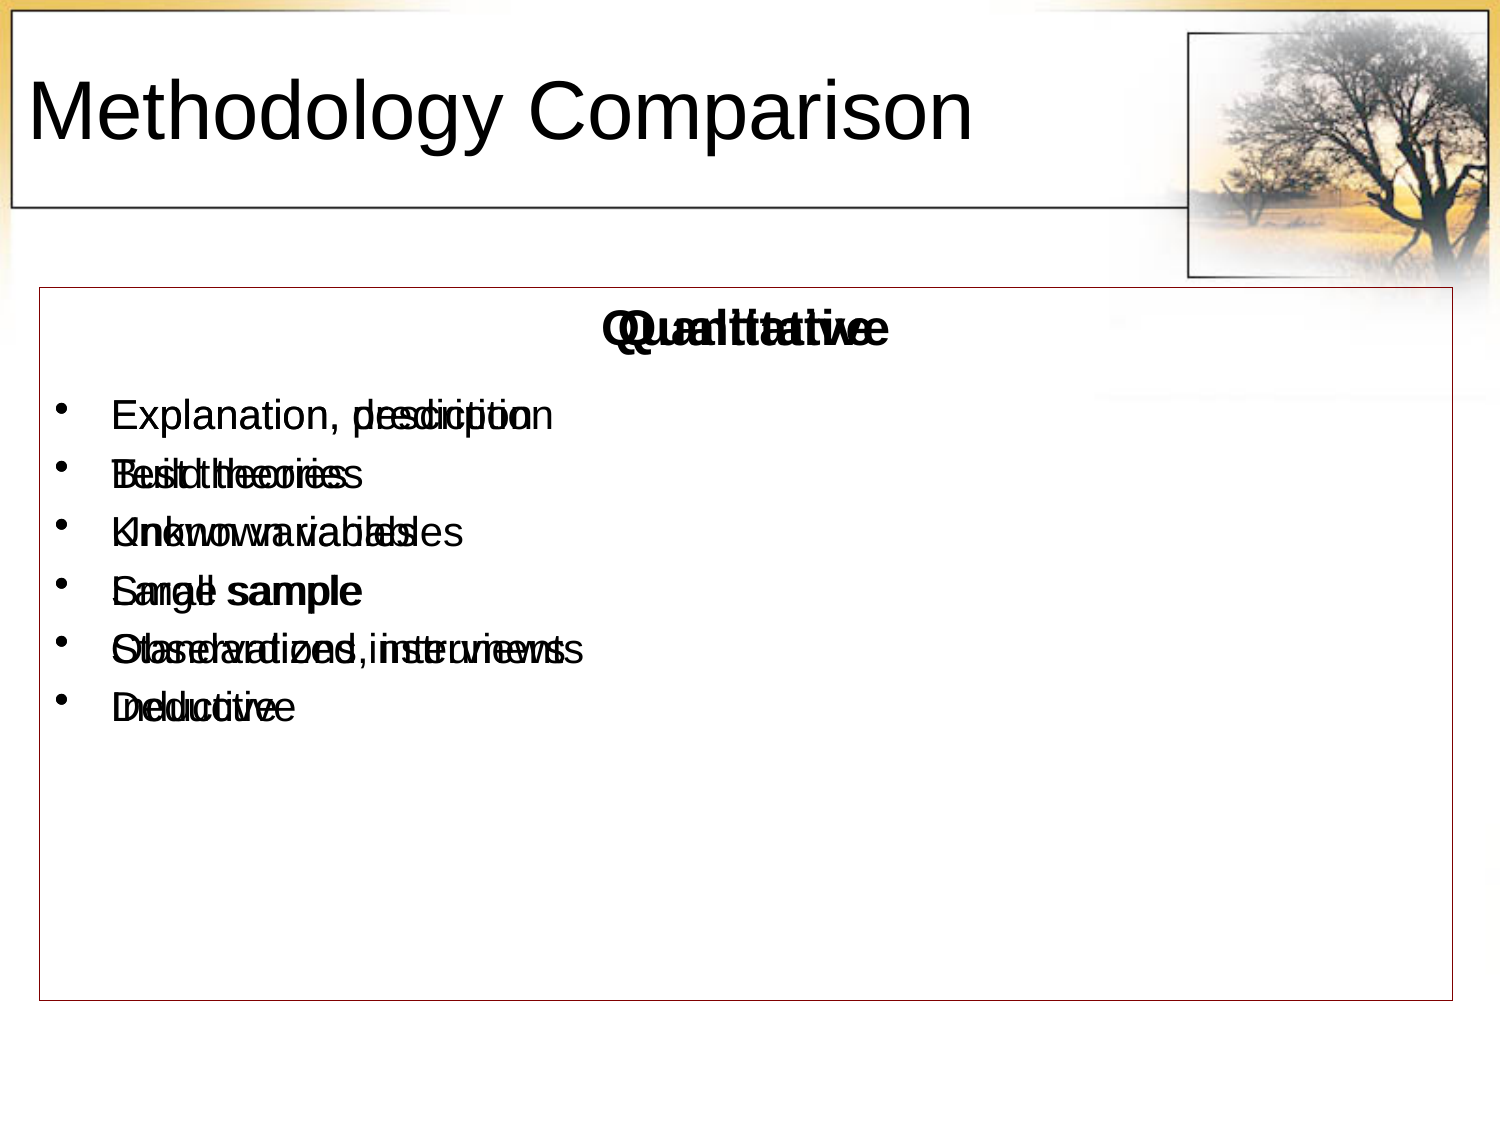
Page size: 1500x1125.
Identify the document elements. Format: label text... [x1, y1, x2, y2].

title Methodology Comparison [12, 12, 1188, 201]
list Qualitative Explanation, description Build theories Unknown variables Small sample Observations, interviews Inductive [39, 287, 1453, 1001]
picture [0, 0, 1500, 1125]
